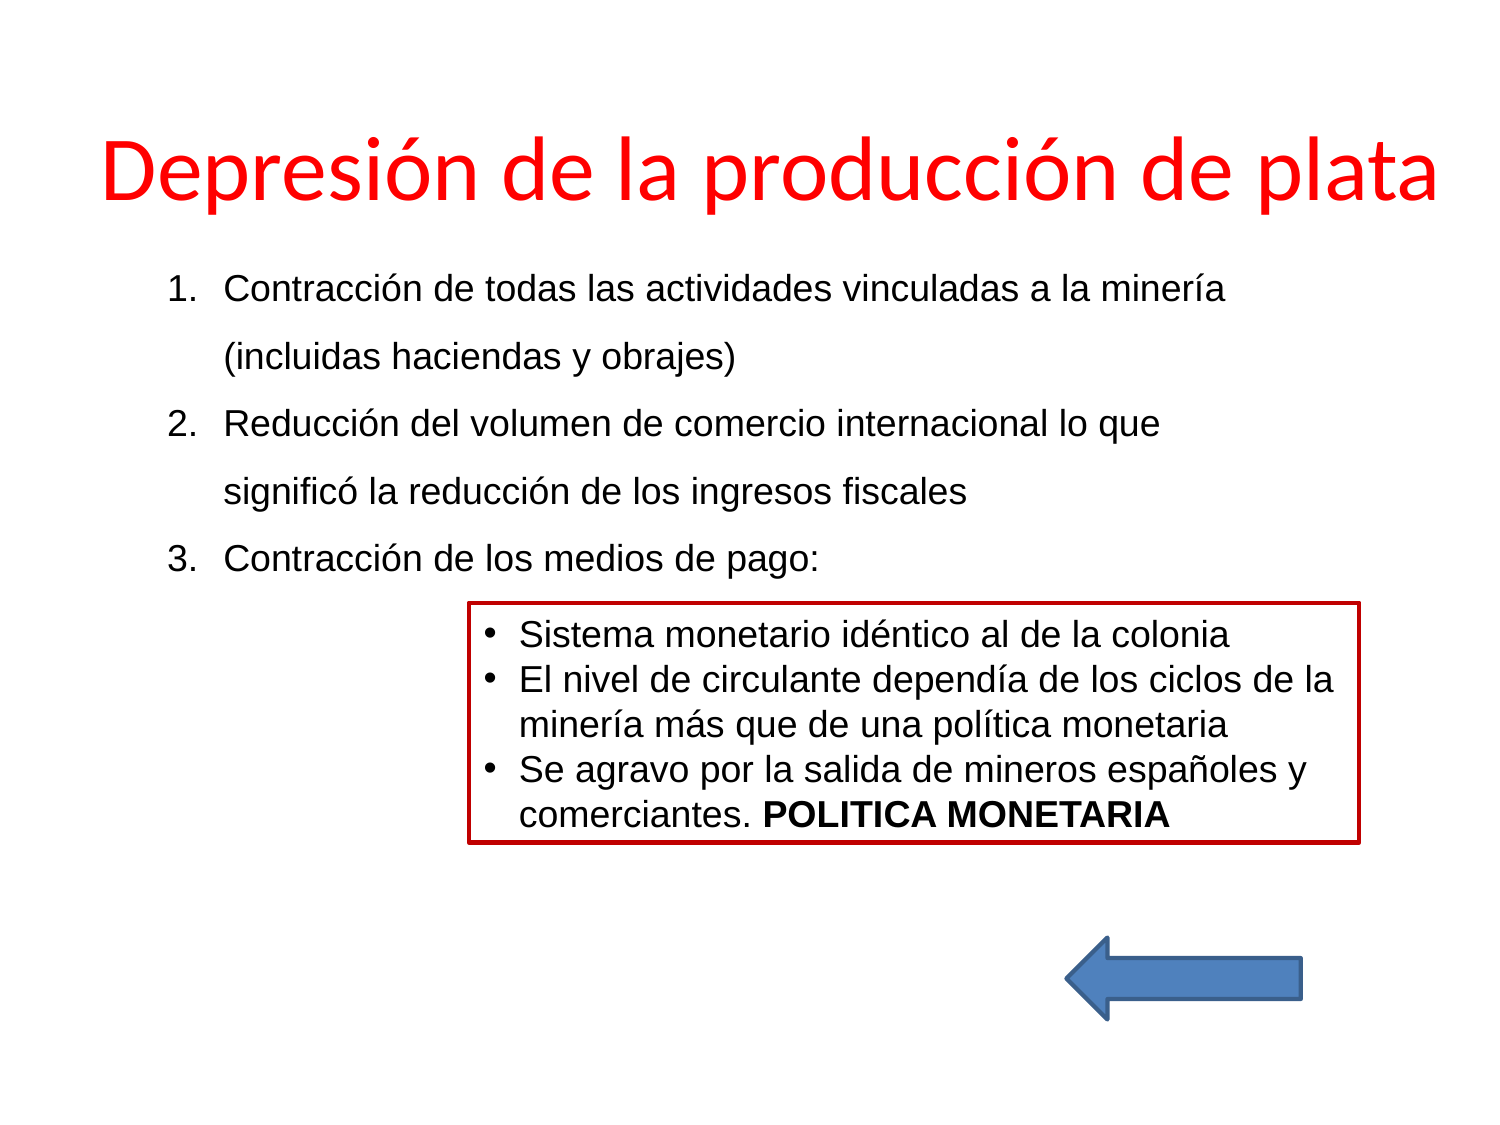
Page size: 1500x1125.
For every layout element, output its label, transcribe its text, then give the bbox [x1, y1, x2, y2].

title Depresión de la producción de plata [58, 70, 1466, 259]
text_box Contracción de todas las actividades vinculadas a la minería (incluidas haciendas y obrajes) Reducción del volumen de comercio internacional lo que significó la reducción de los ingresos fiscales Contracción de los medios de pago: [152, 234, 1301, 587]
text_box [1064, 935, 1303, 1022]
text_box Sistema monetario idéntico al de la colonia El nivel de circulante dependía de los ciclos de la minería más que de una política monetaria Se agravo por la salida de mineros españoles y comerciantes. POLITICA MONETARIA [468, 602, 1360, 843]
